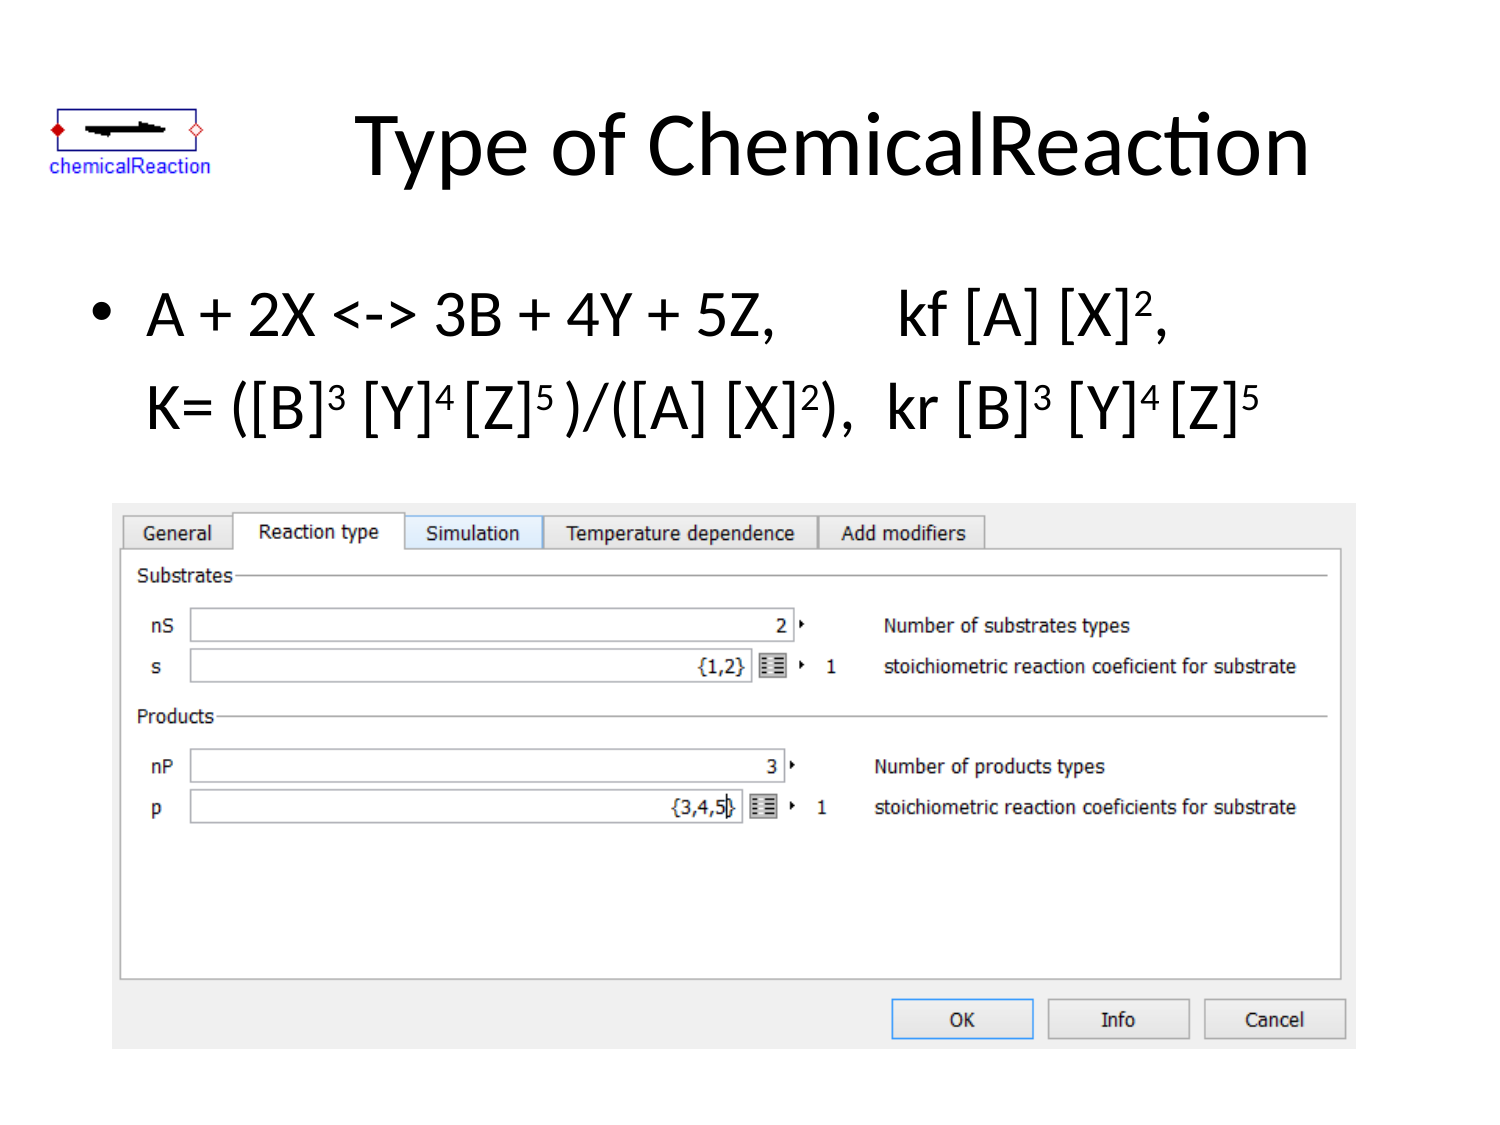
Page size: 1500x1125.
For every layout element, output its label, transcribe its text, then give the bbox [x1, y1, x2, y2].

list A + 2X <-> 3B + 4Y + 5Z, kf [A] [X]2, K= ([B]3 [Y]4 [Z]5 )/([A] [X]2), kr [B]3 [Y]4 [Z]5 [75, 262, 1425, 1005]
picture [111, 503, 1357, 1049]
title Type of ChemicalReaction [242, 45, 1425, 233]
picture [29, 54, 230, 205]
